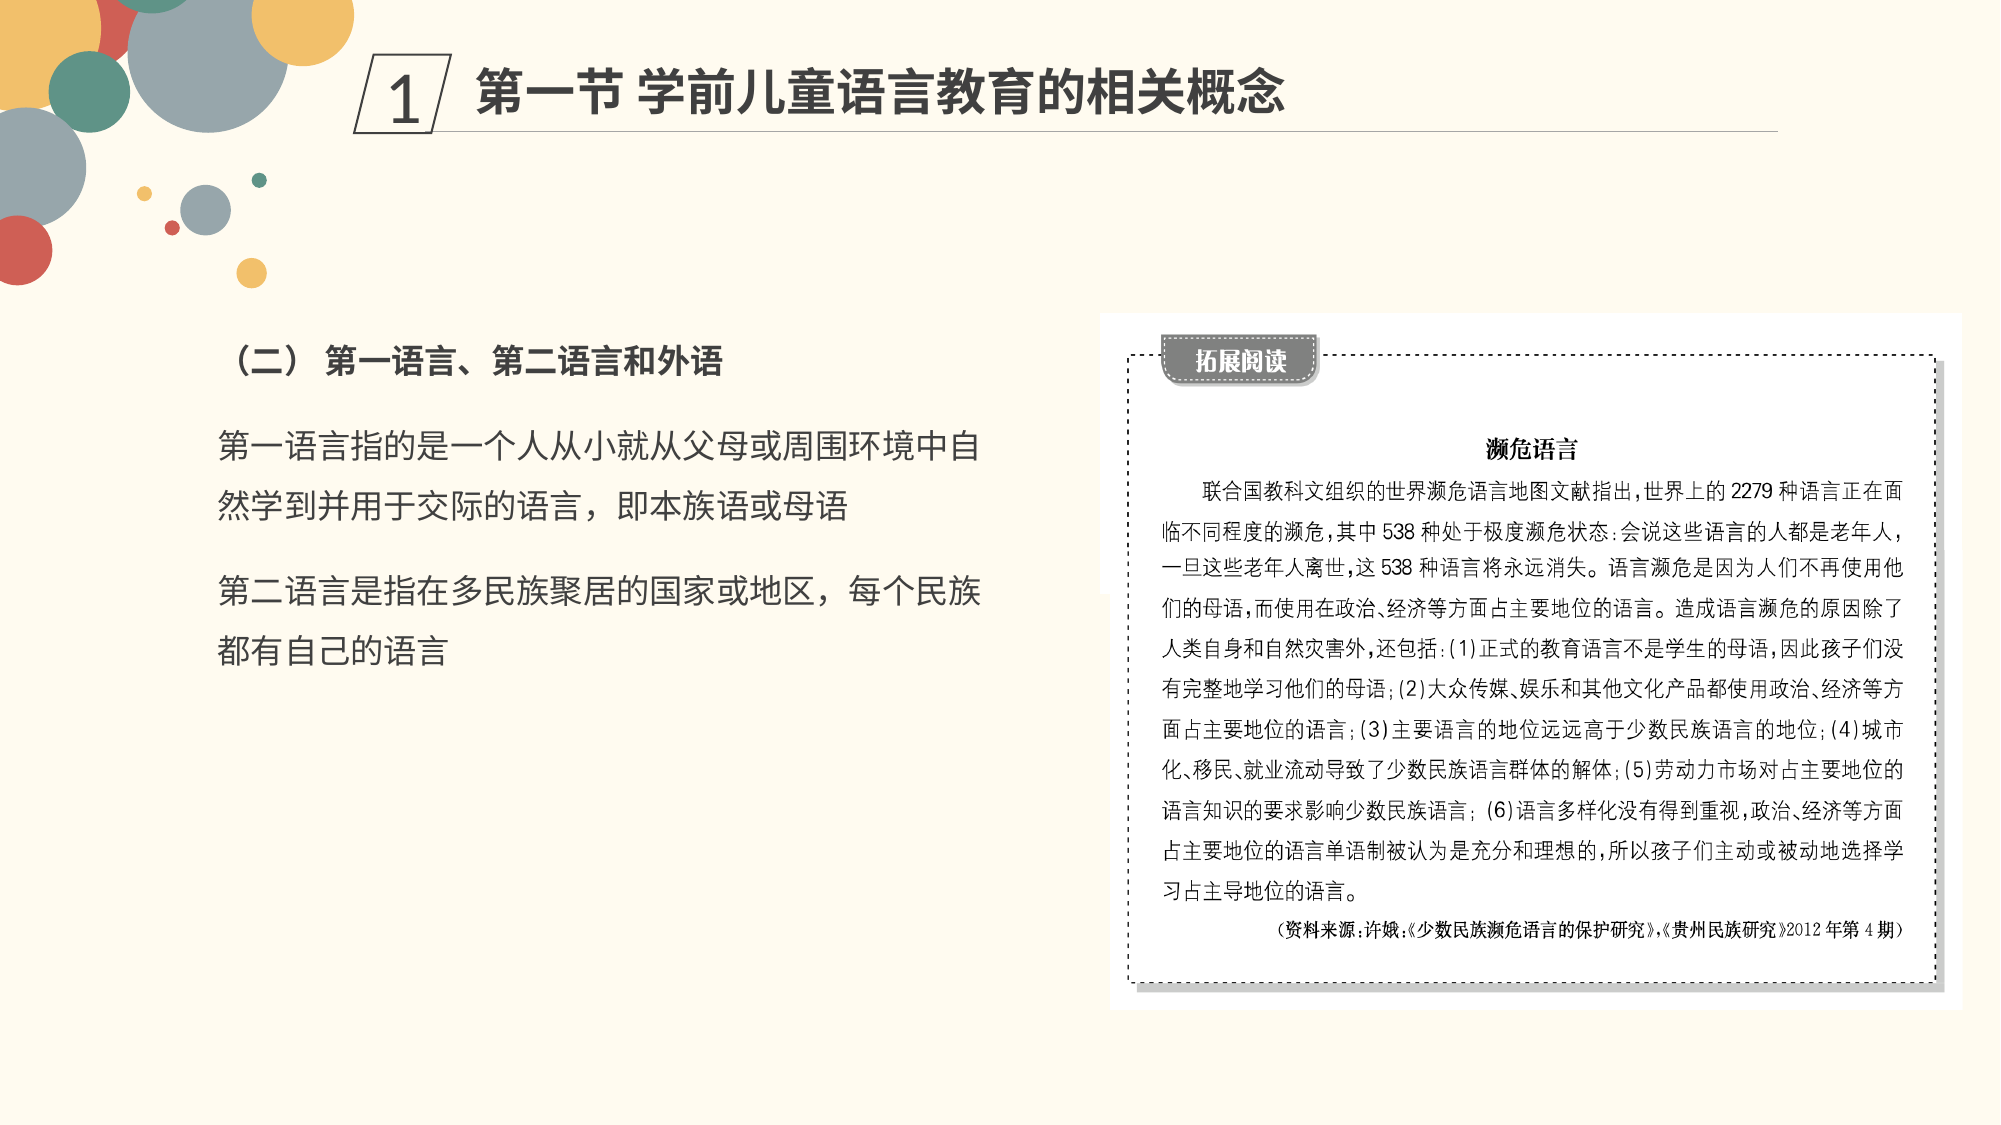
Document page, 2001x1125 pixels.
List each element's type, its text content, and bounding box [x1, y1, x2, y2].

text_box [0, 0, 355, 289]
text_box 第一节 学前儿童语言教育的相关概念 [460, 53, 1454, 129]
text_box （二） 第一语言、第二语言和外语 第一语言指的是一个人从小就从父母或周围环境中自然学到并用于交际的语言，即本族语或母语 第二语言是指在多民族聚居的国家或地区，每个民族都有自己的语言 [202, 313, 1008, 678]
text_box 1 [355, 53, 453, 135]
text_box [1100, 313, 1963, 1010]
